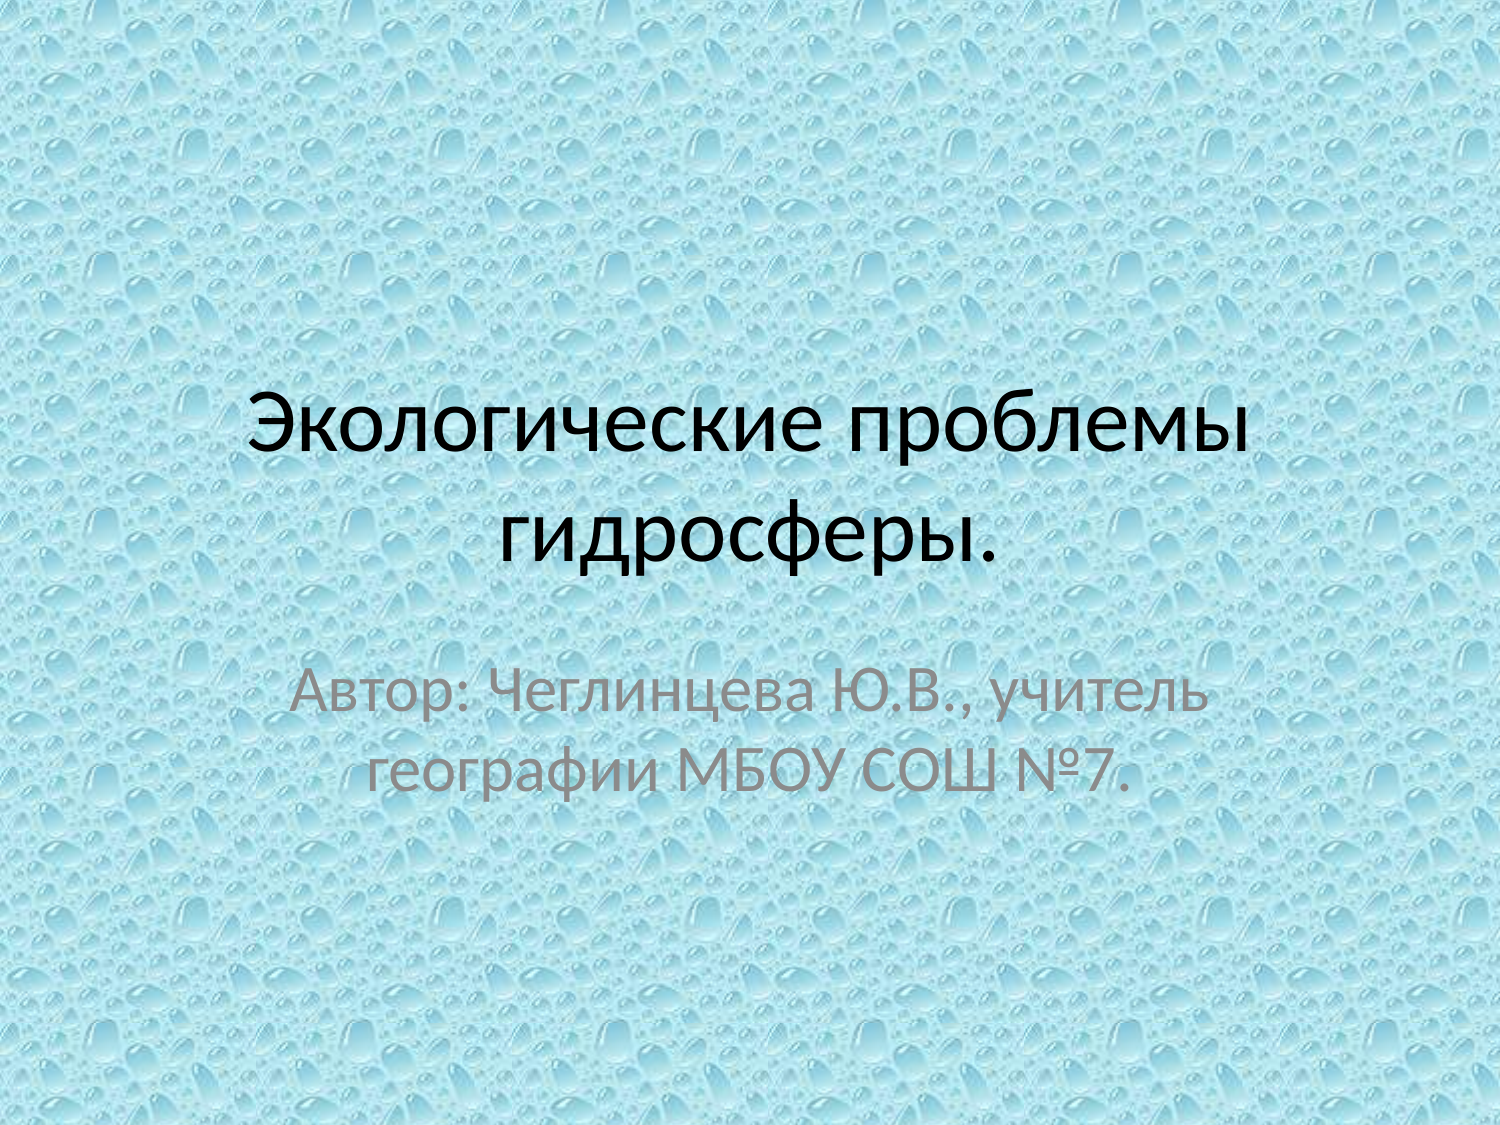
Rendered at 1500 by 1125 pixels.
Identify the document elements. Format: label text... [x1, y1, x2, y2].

title Экологические проблемы гидросферы. [112, 349, 1388, 591]
subtitle Автор: Чеглинцева Ю.В., учитель географии МБОУ СОШ №7. [225, 637, 1275, 925]
picture [0, 0, 1500, 1125]
